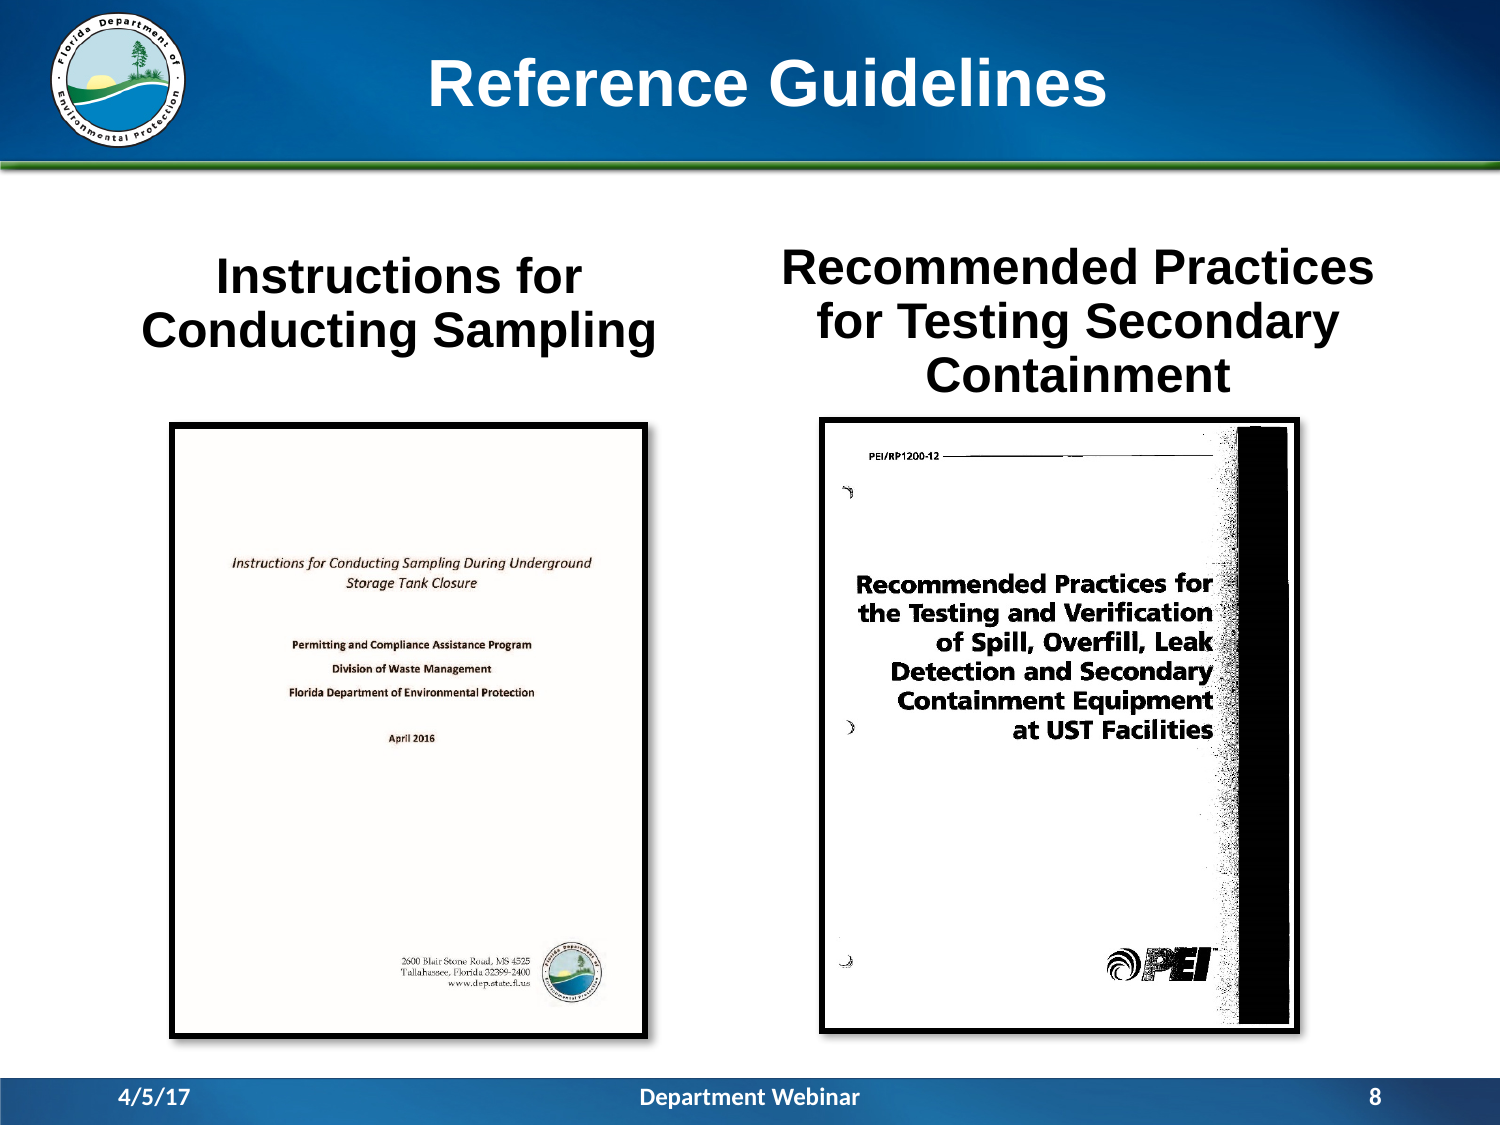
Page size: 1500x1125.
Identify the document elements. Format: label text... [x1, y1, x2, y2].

title Reference Guidelines [140, 0, 1397, 169]
footer Department Webinar [496, 1065, 1004, 1125]
list Recommended Practices for Testing Secondary Containment [759, 218, 1398, 411]
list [824, 423, 1294, 1028]
slide_number 8 [1059, 1065, 1397, 1125]
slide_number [103, 1065, 441, 1125]
list Instructions for Conducting Sampling [123, 195, 676, 366]
picture [0, 0, 1500, 1125]
